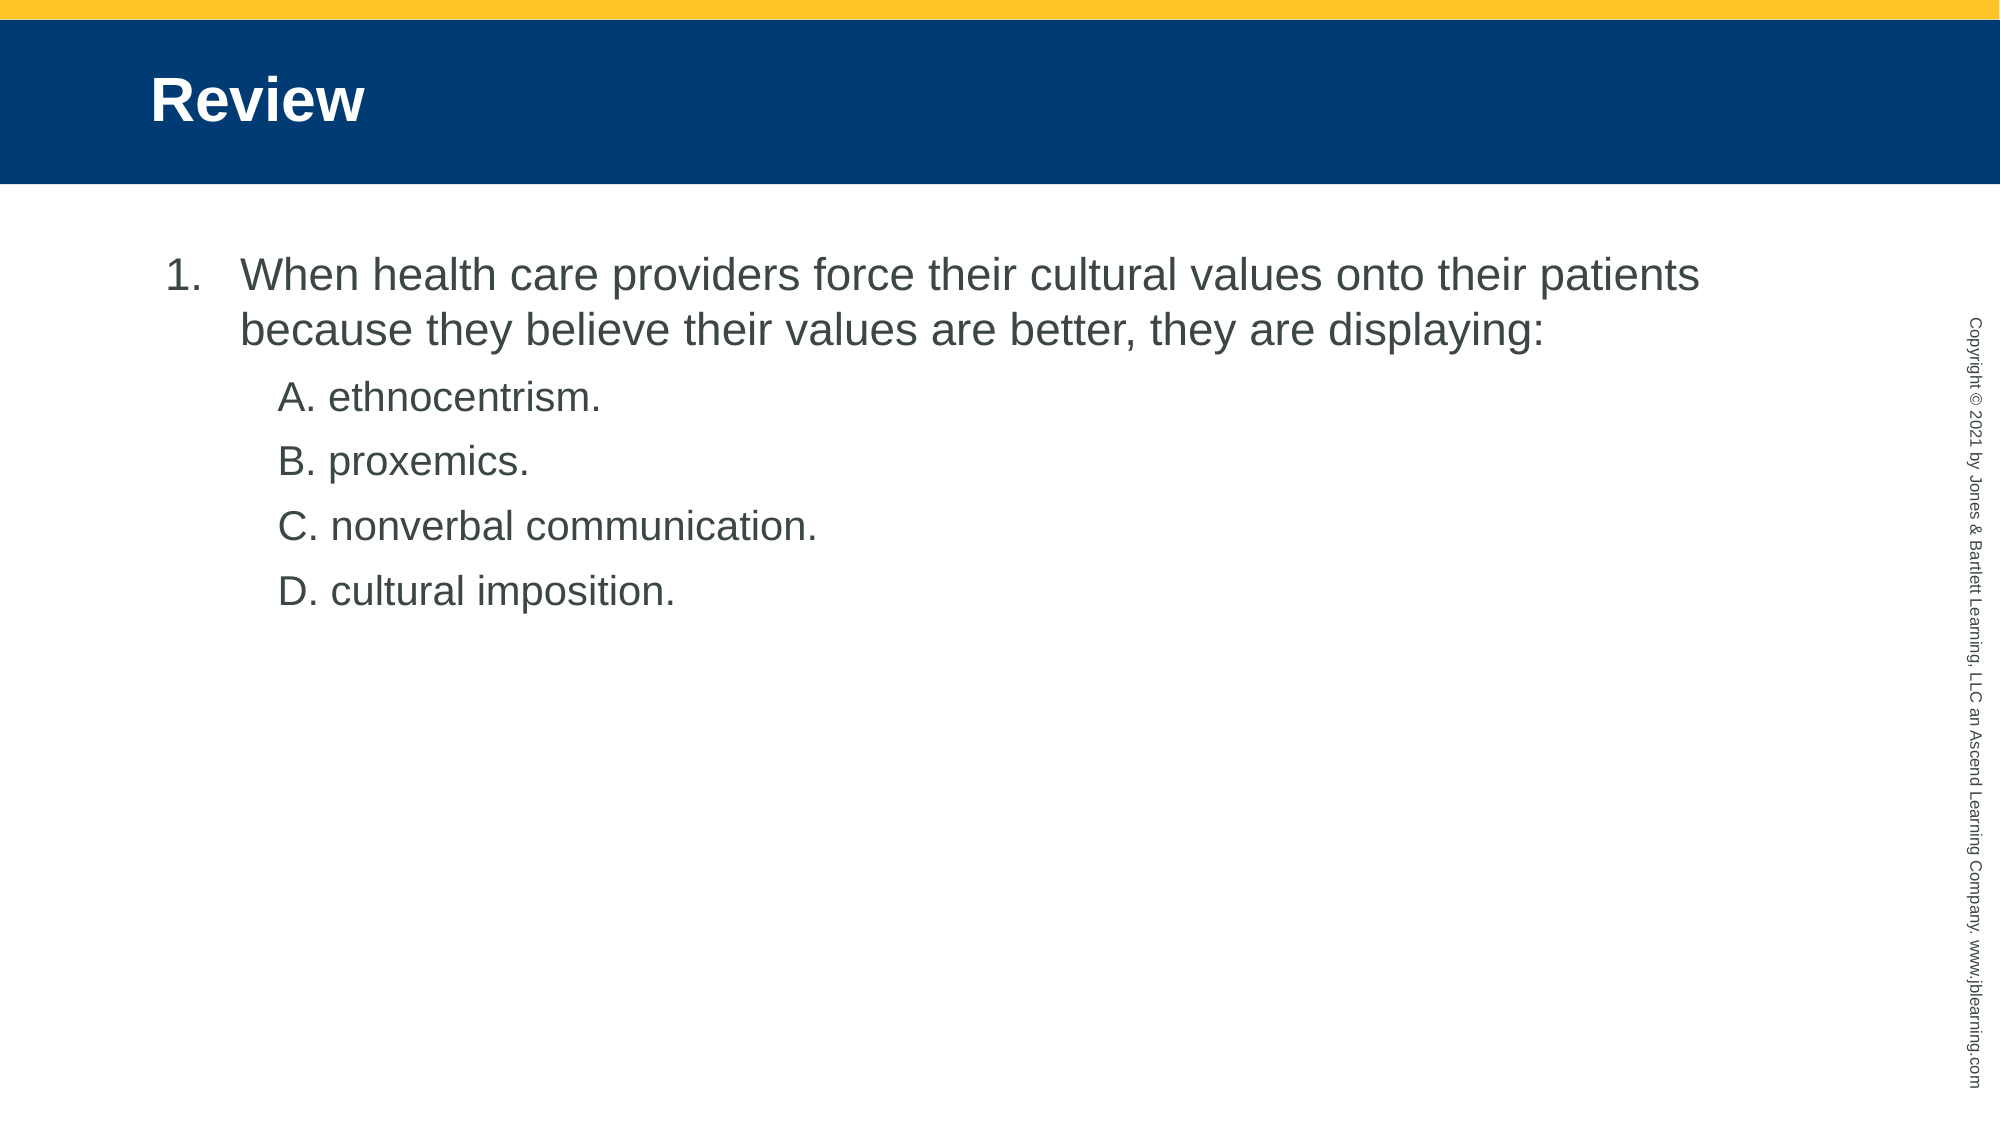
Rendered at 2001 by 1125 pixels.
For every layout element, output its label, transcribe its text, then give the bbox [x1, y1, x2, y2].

list When health care providers force their cultural values onto their patients because they believe their values are better, they are displaying: ethnocentrism. proxemics. nonverbal communication. cultural imposition. [150, 237, 1850, 1025]
title Review [0, 19, 2000, 185]
